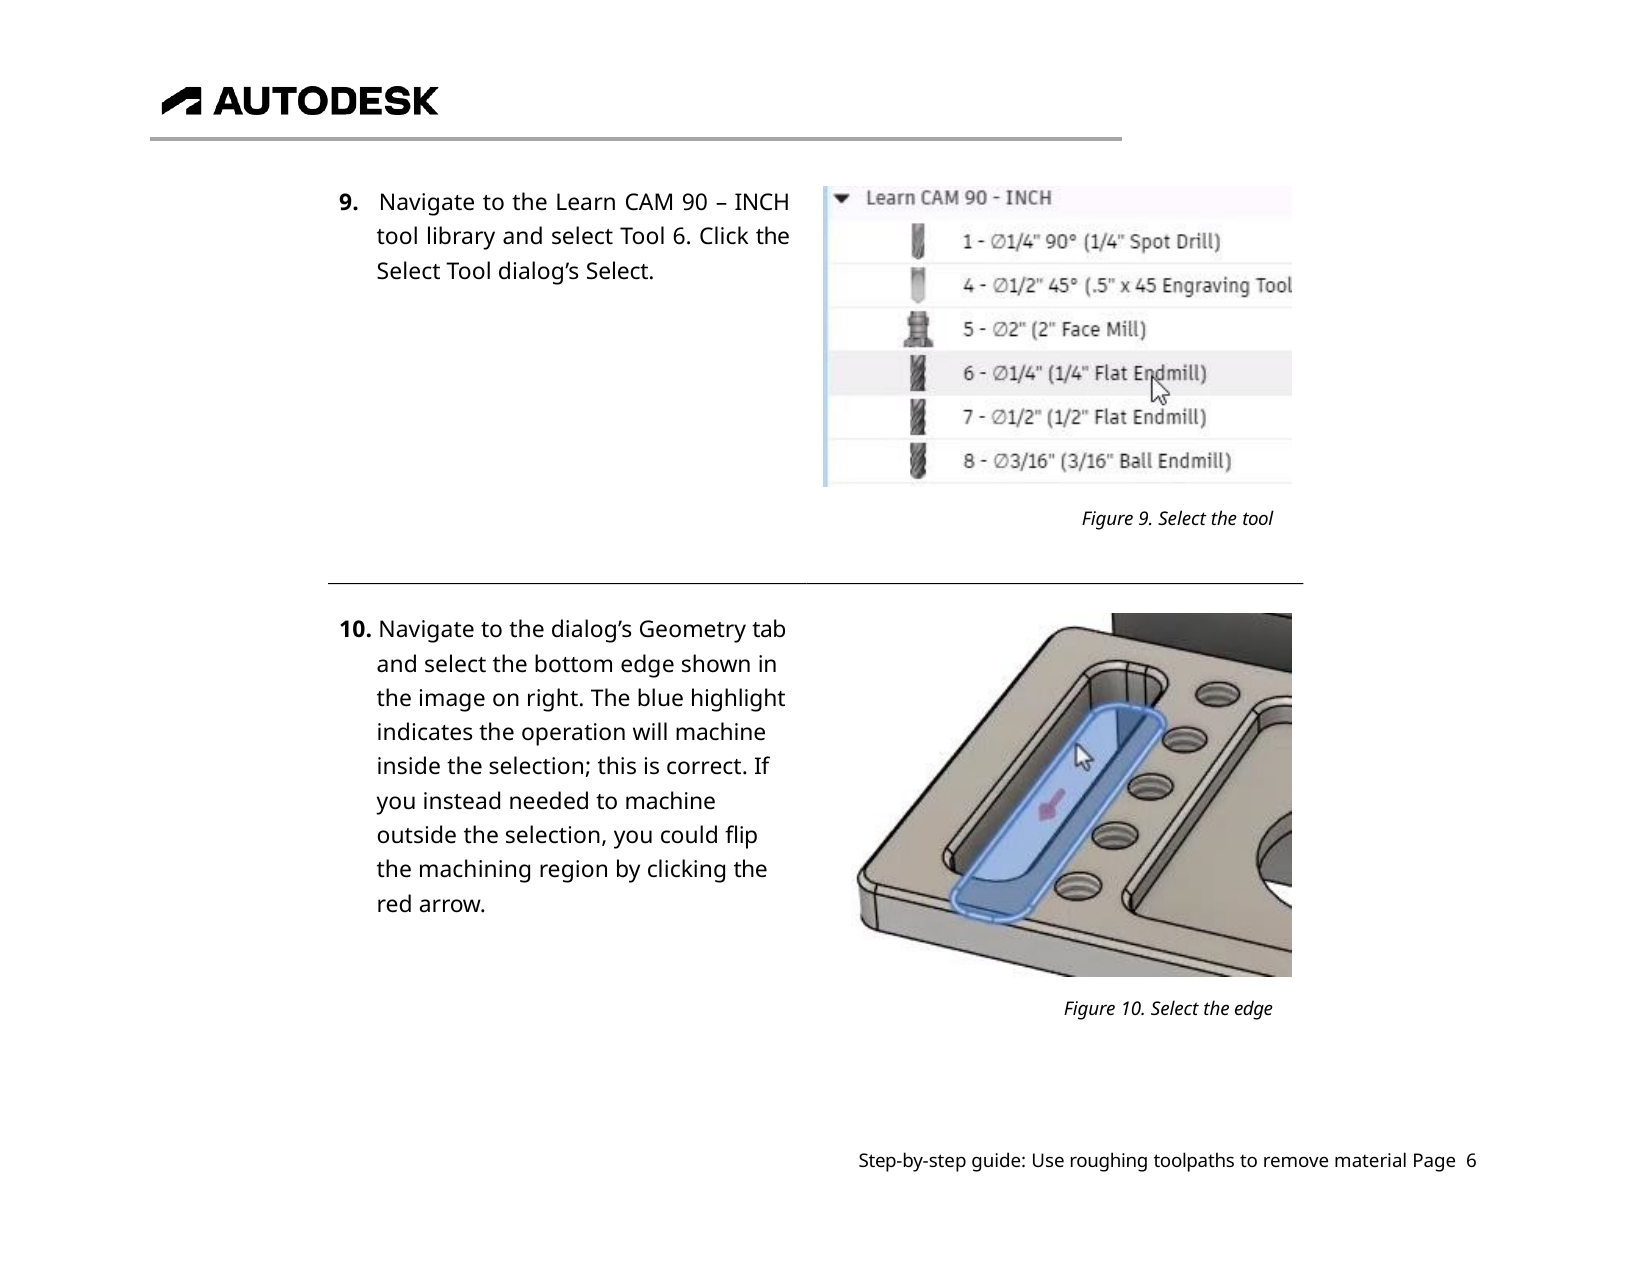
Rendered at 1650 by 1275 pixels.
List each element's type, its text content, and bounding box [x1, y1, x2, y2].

text_box Figure 9. Select the tool [1079, 504, 1294, 530]
text_box Figure 10. Select the edge [1061, 994, 1294, 1020]
text_box 10. Navigate to the dialog’s Geometry tab and select the bottom edge shown in the image on right. The blue highlight indicates the operation will machine inside the selection; this is correct. If you instead needed to machine outside the selection, you could flip the machining region by clicking the red arrow. [337, 606, 789, 917]
picture [161, 86, 439, 115]
picture [822, 186, 1292, 487]
slide_number Step-by-step guide: Use roughing toolpaths to remove material Page 10 [856, 1145, 1509, 1275]
text_box 9. Navigate to the Learn CAM 90 – INCH tool library and select Tool 6. Click the Select Tool dialog’s Select. [337, 178, 791, 284]
picture [850, 613, 1292, 977]
